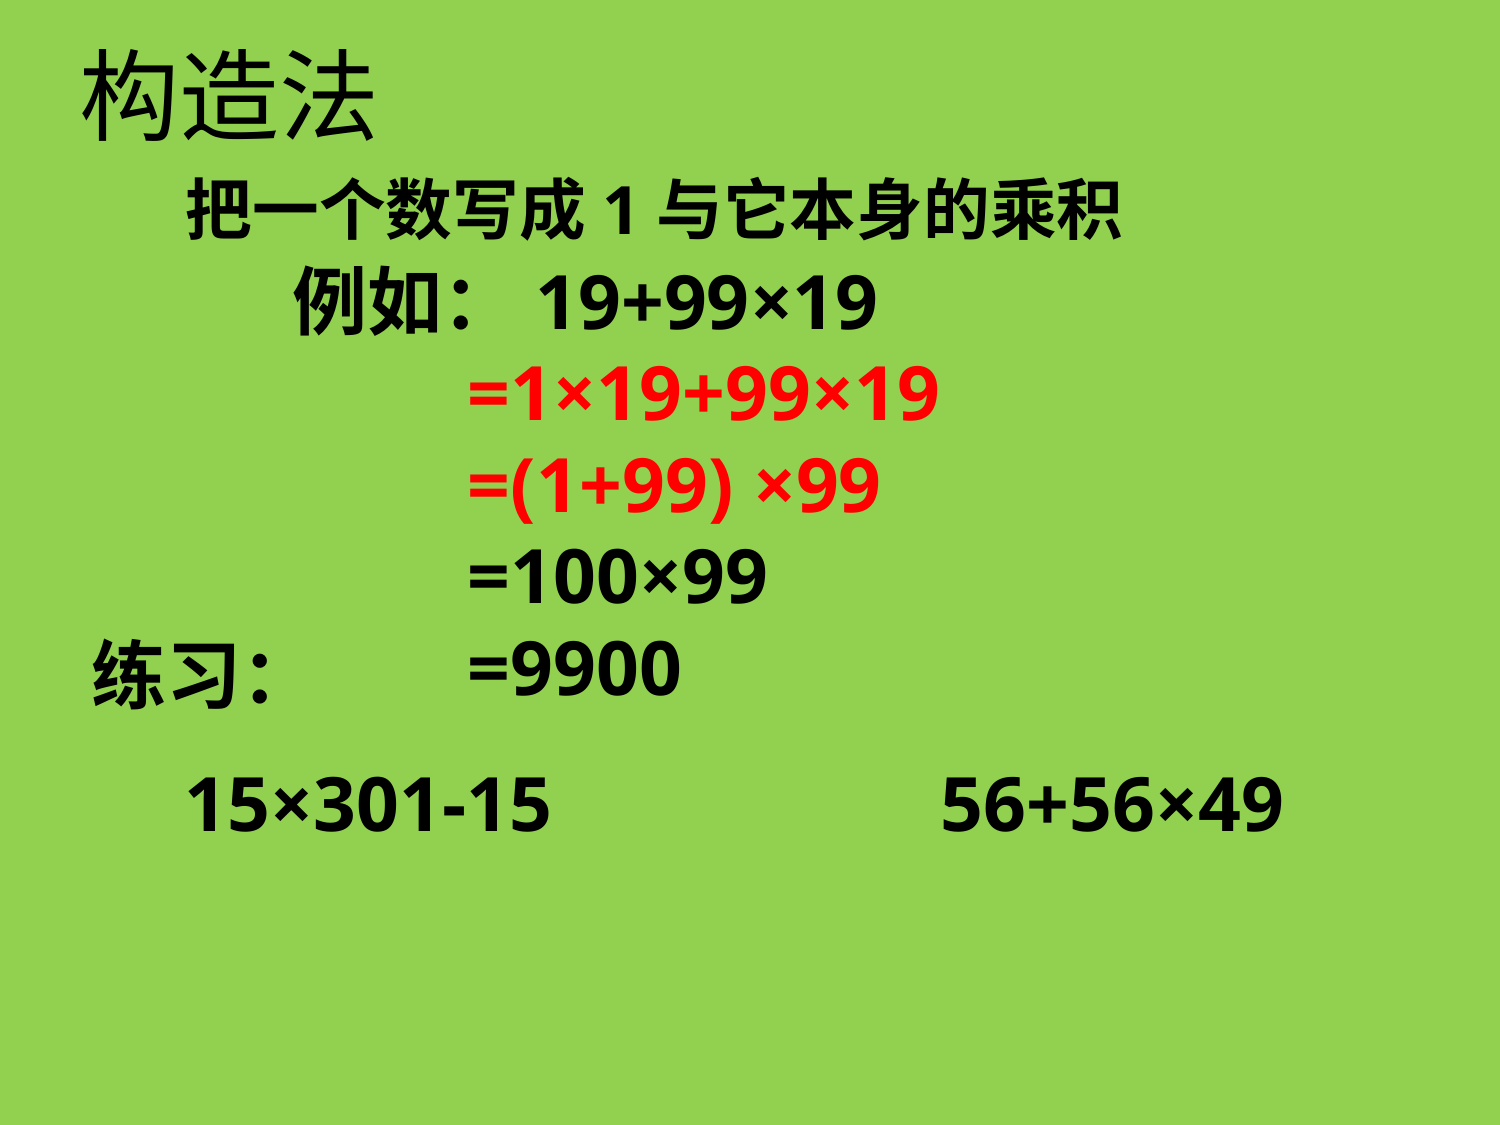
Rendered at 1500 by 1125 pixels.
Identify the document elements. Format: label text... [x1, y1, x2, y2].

text_box 练习： 15×301-15 56+56×49 [76, 621, 1424, 944]
text_box 构造法 [64, 26, 809, 161]
text_box 例如：19+99×19 =1×19+99×19 =(1+99) ×99 =100×99 =9900 [277, 278, 1093, 621]
text_box 把一个数写成1与它本身的乘积 [171, 160, 1353, 256]
